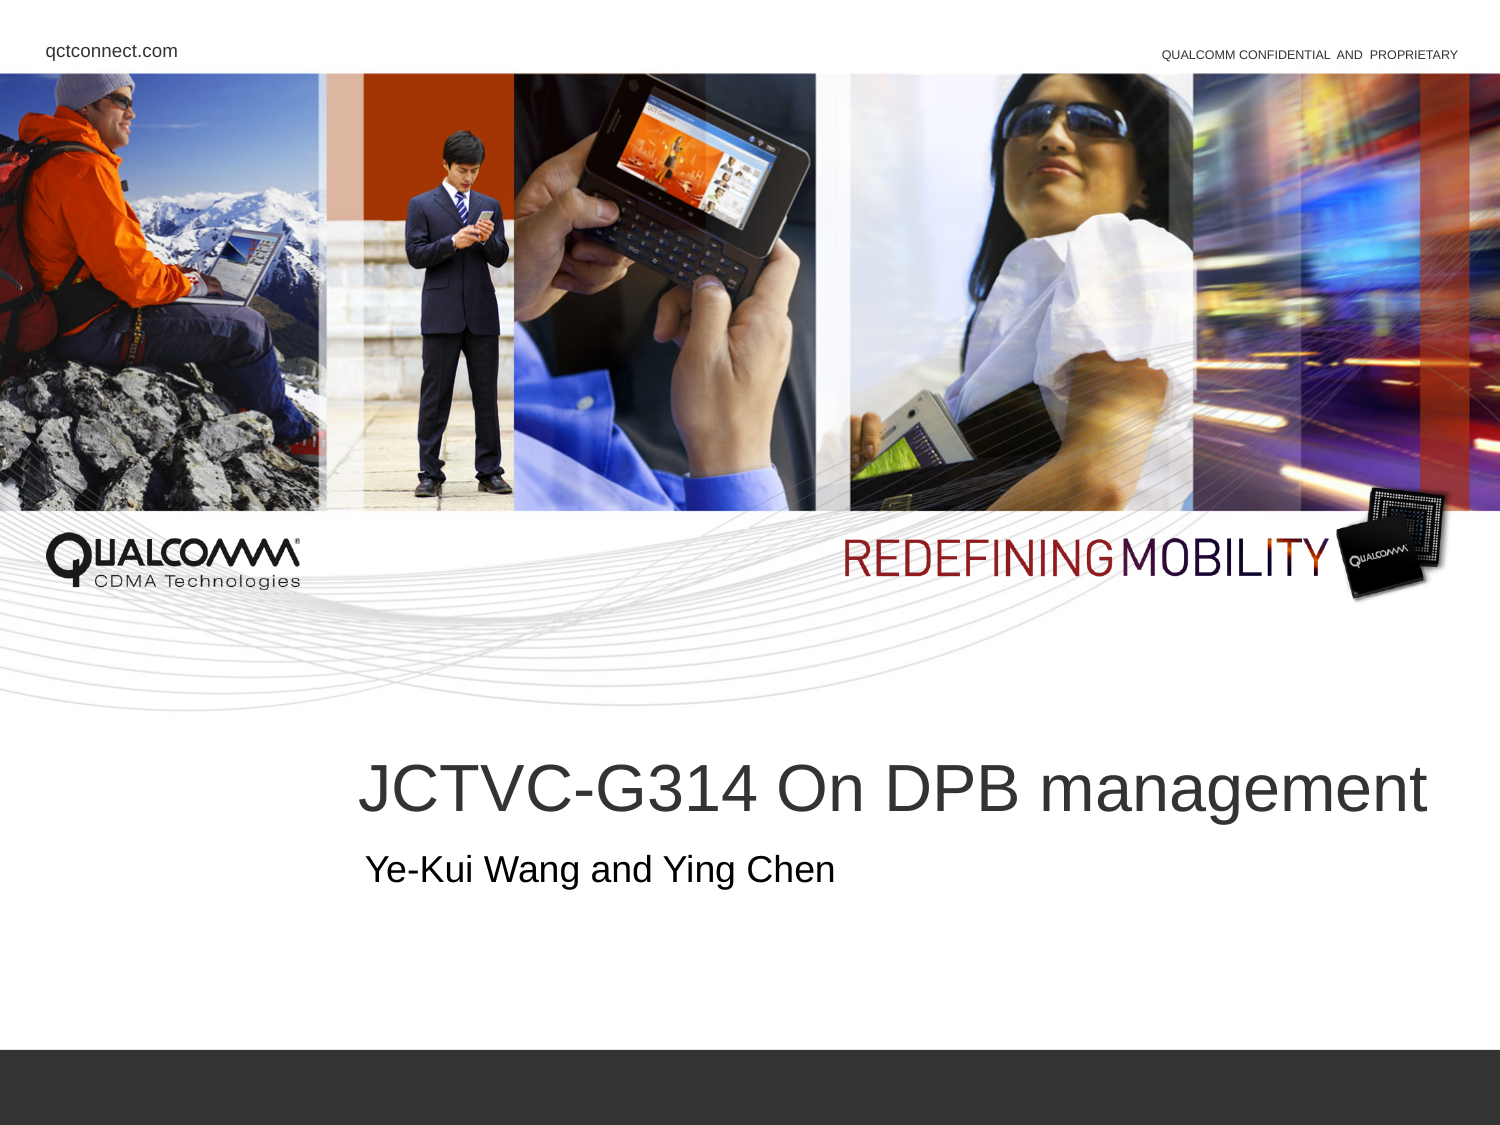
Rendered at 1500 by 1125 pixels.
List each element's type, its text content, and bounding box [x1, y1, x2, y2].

text_box Ye-Kui Wang and Ying Chen [349, 837, 1463, 898]
picture [0, 12, 1500, 744]
title JCTVC-G314 On DPB management [343, 590, 1480, 833]
